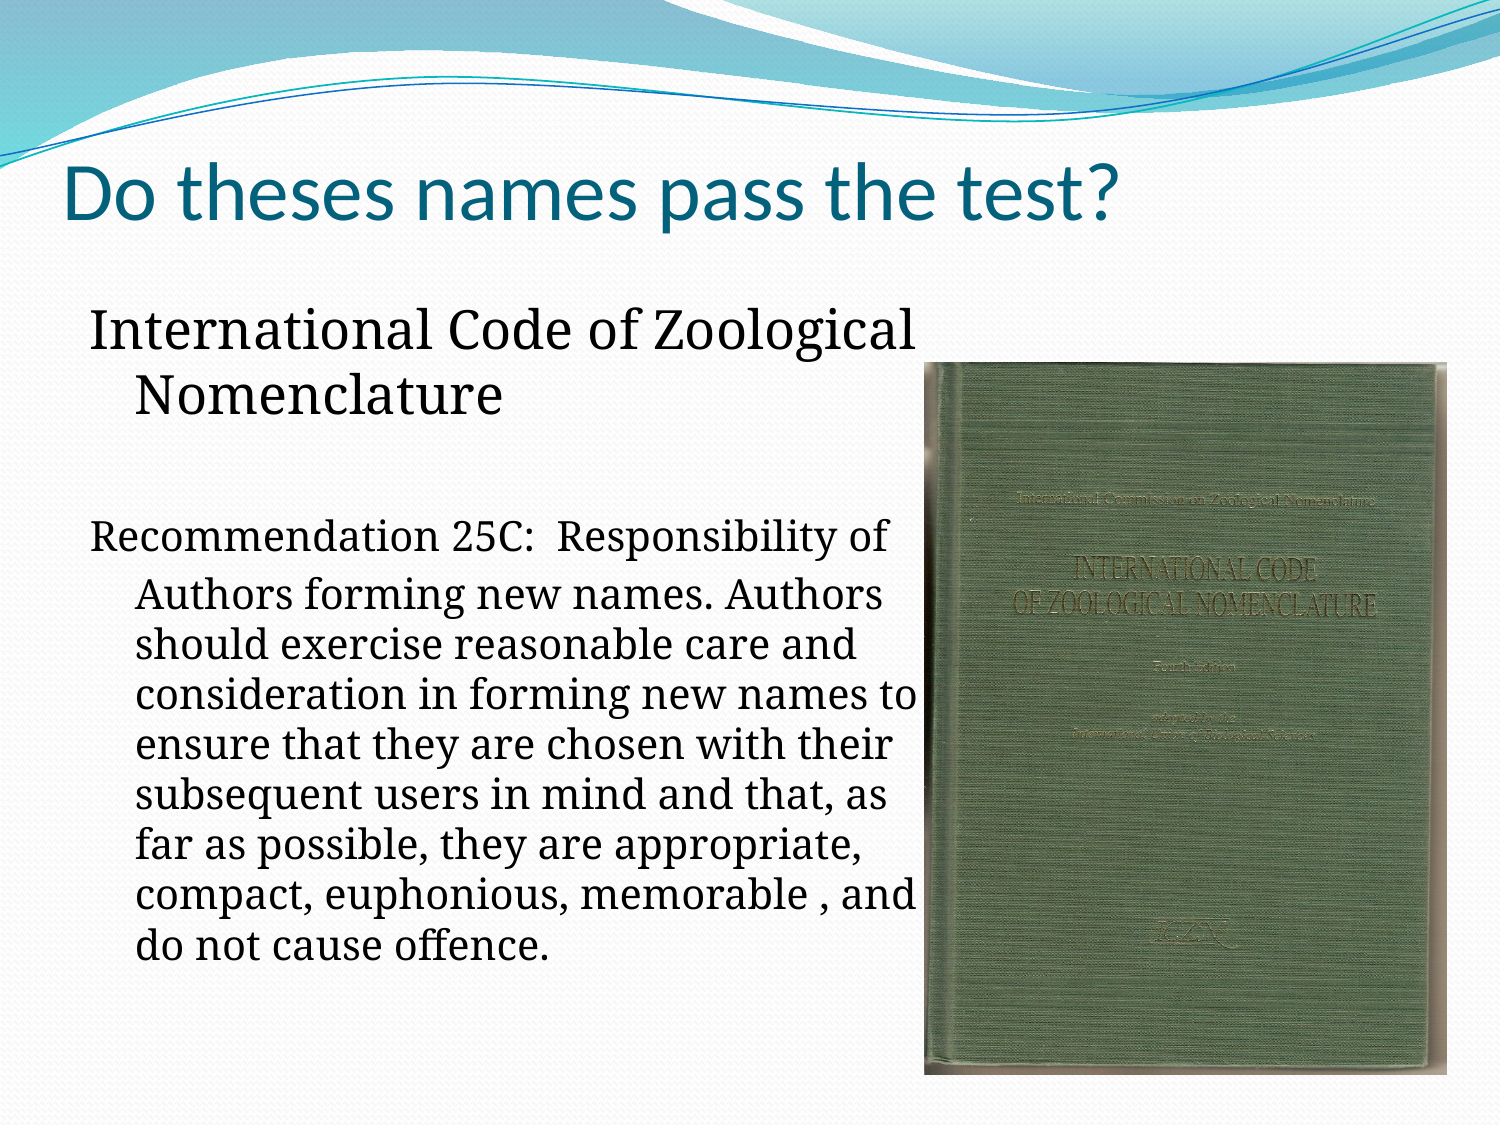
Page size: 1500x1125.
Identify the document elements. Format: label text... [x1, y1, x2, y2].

picture [924, 362, 1447, 1076]
title Do theses names pass the test? [62, 50, 1413, 238]
list International Code of Zoological Nomenclature Recommendation 25C: Responsibility of Authors forming new names. Authors should exercise reasonable care and consideration in forming new names to ensure that they are chosen with their subsequent users in mind and that, as far as possible, they are appropriate, compact, euphonious, memorable , and do not cause offence. [75, 287, 938, 1008]
